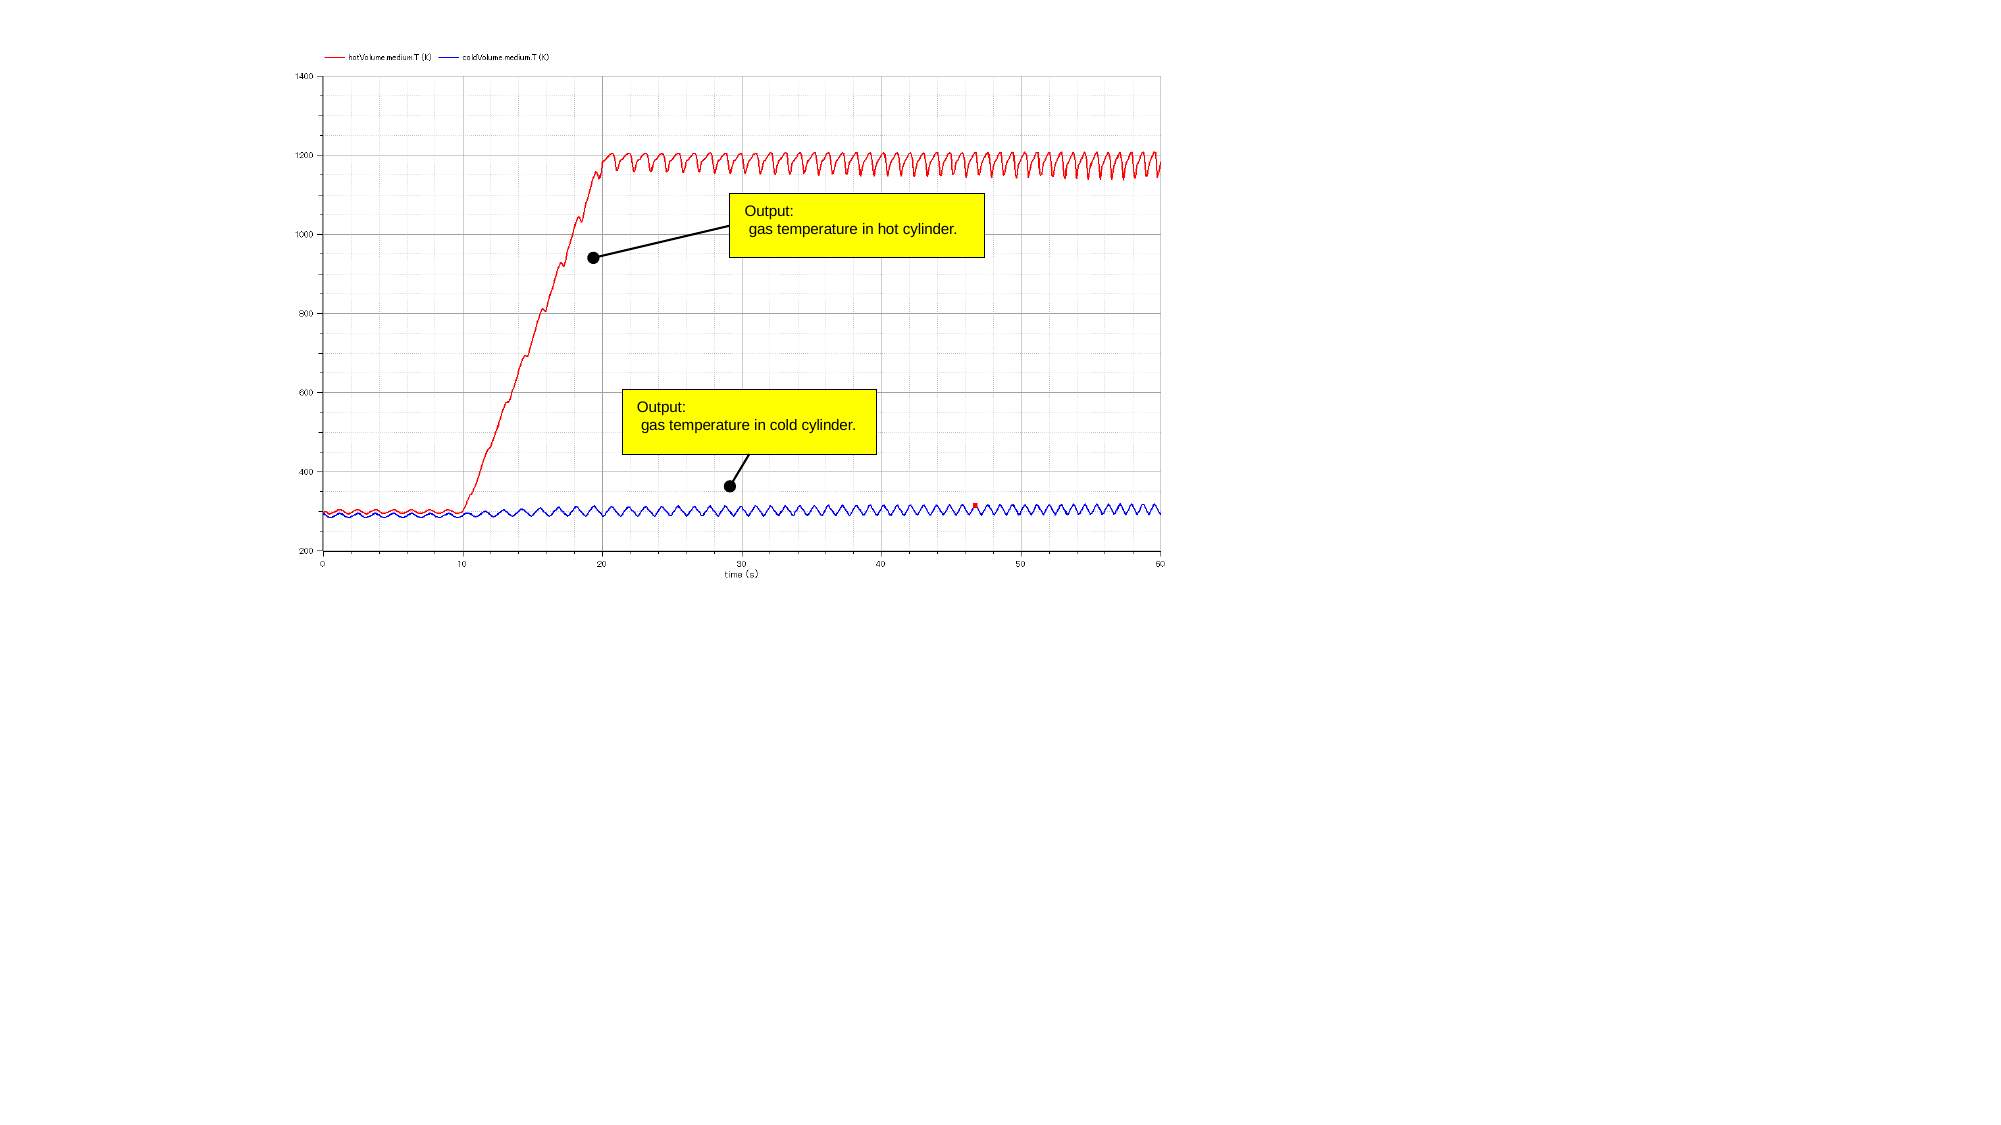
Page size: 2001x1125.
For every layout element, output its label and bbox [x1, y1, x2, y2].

picture [291, 47, 1169, 584]
text_box [593, 225, 730, 258]
text_box [729, 453, 750, 487]
